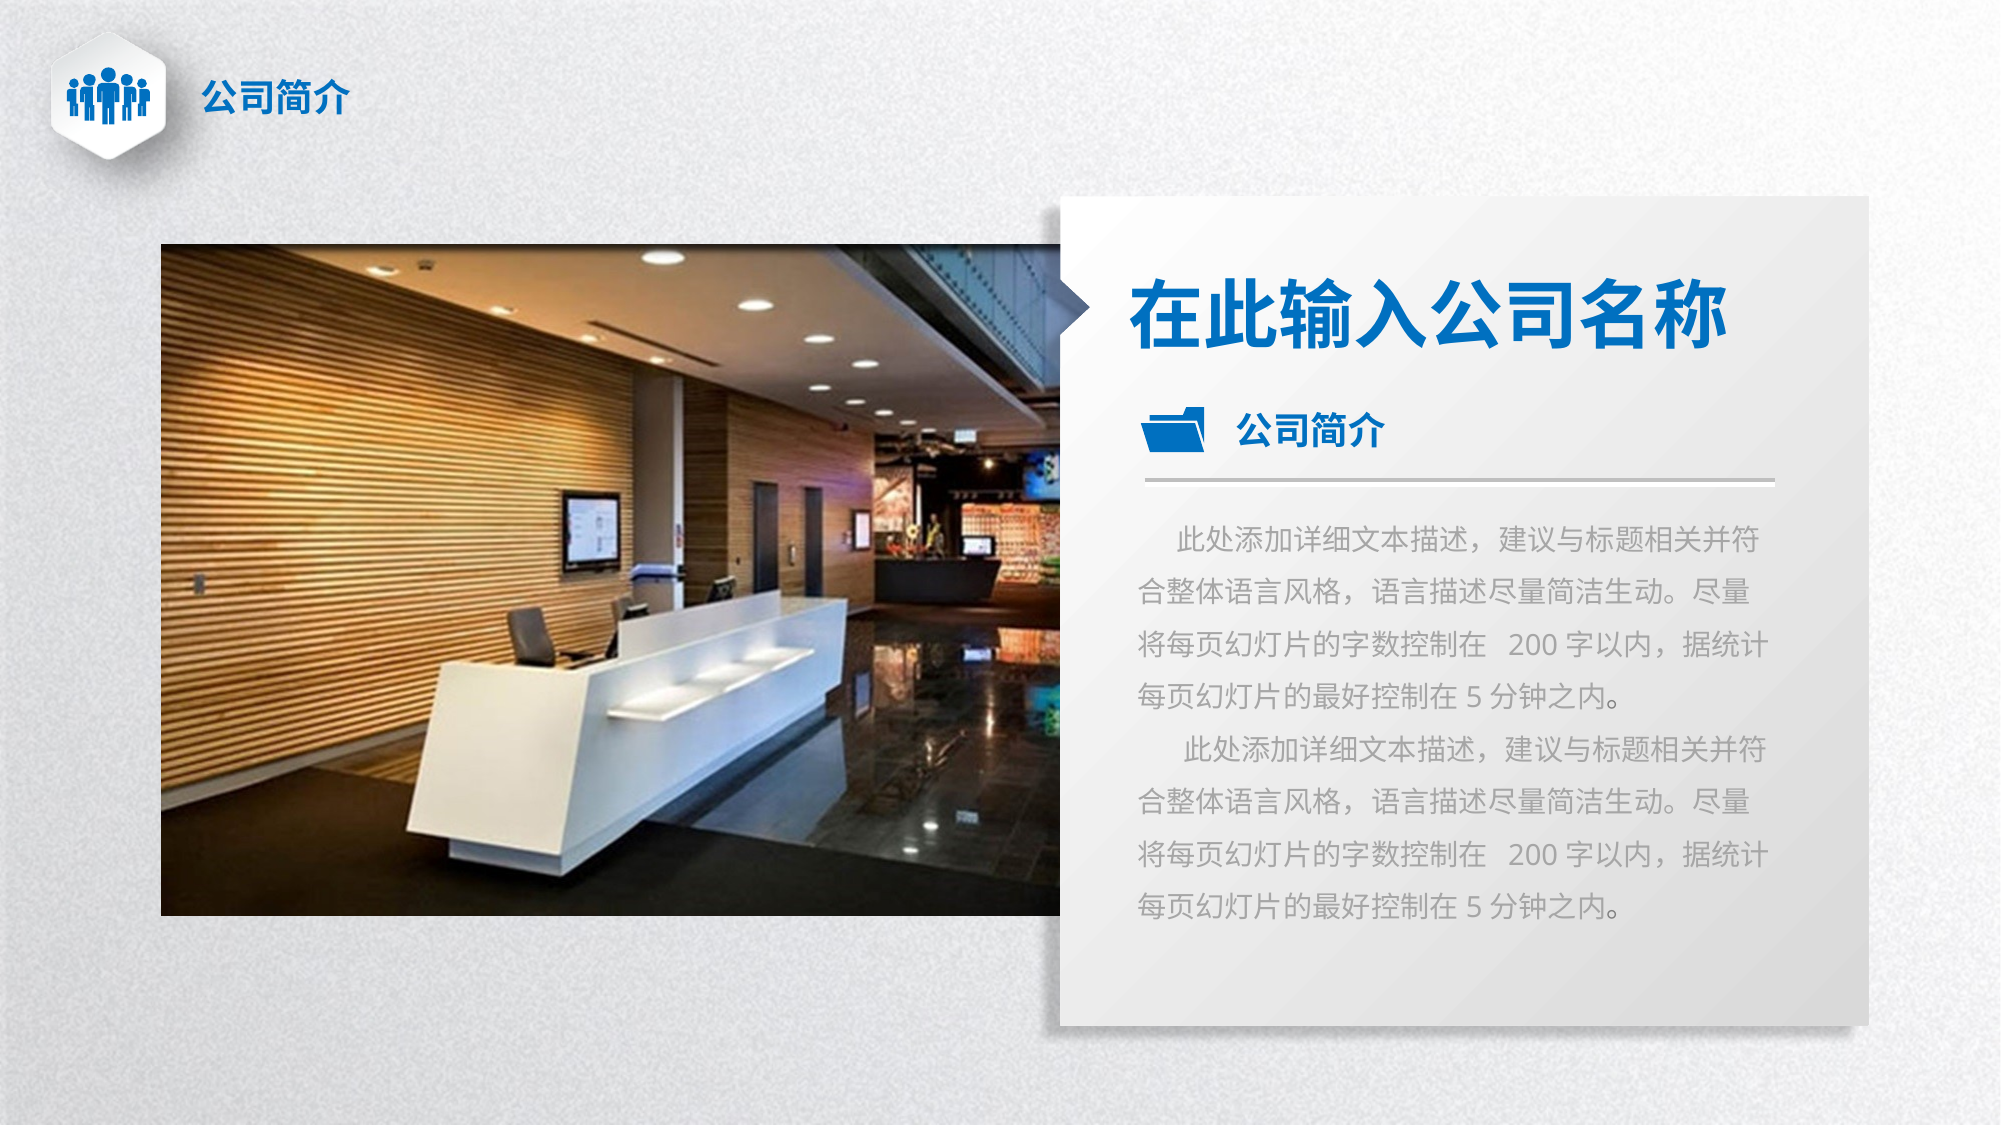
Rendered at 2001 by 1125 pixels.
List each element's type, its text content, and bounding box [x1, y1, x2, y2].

picture [0, 0, 2001, 1125]
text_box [1136, 399, 1775, 727]
text_box 公司简介 [191, 66, 366, 127]
text_box [159, 242, 1063, 918]
text_box [1058, 194, 1871, 1028]
text_box 在此输入公司名称 [1113, 242, 1869, 365]
